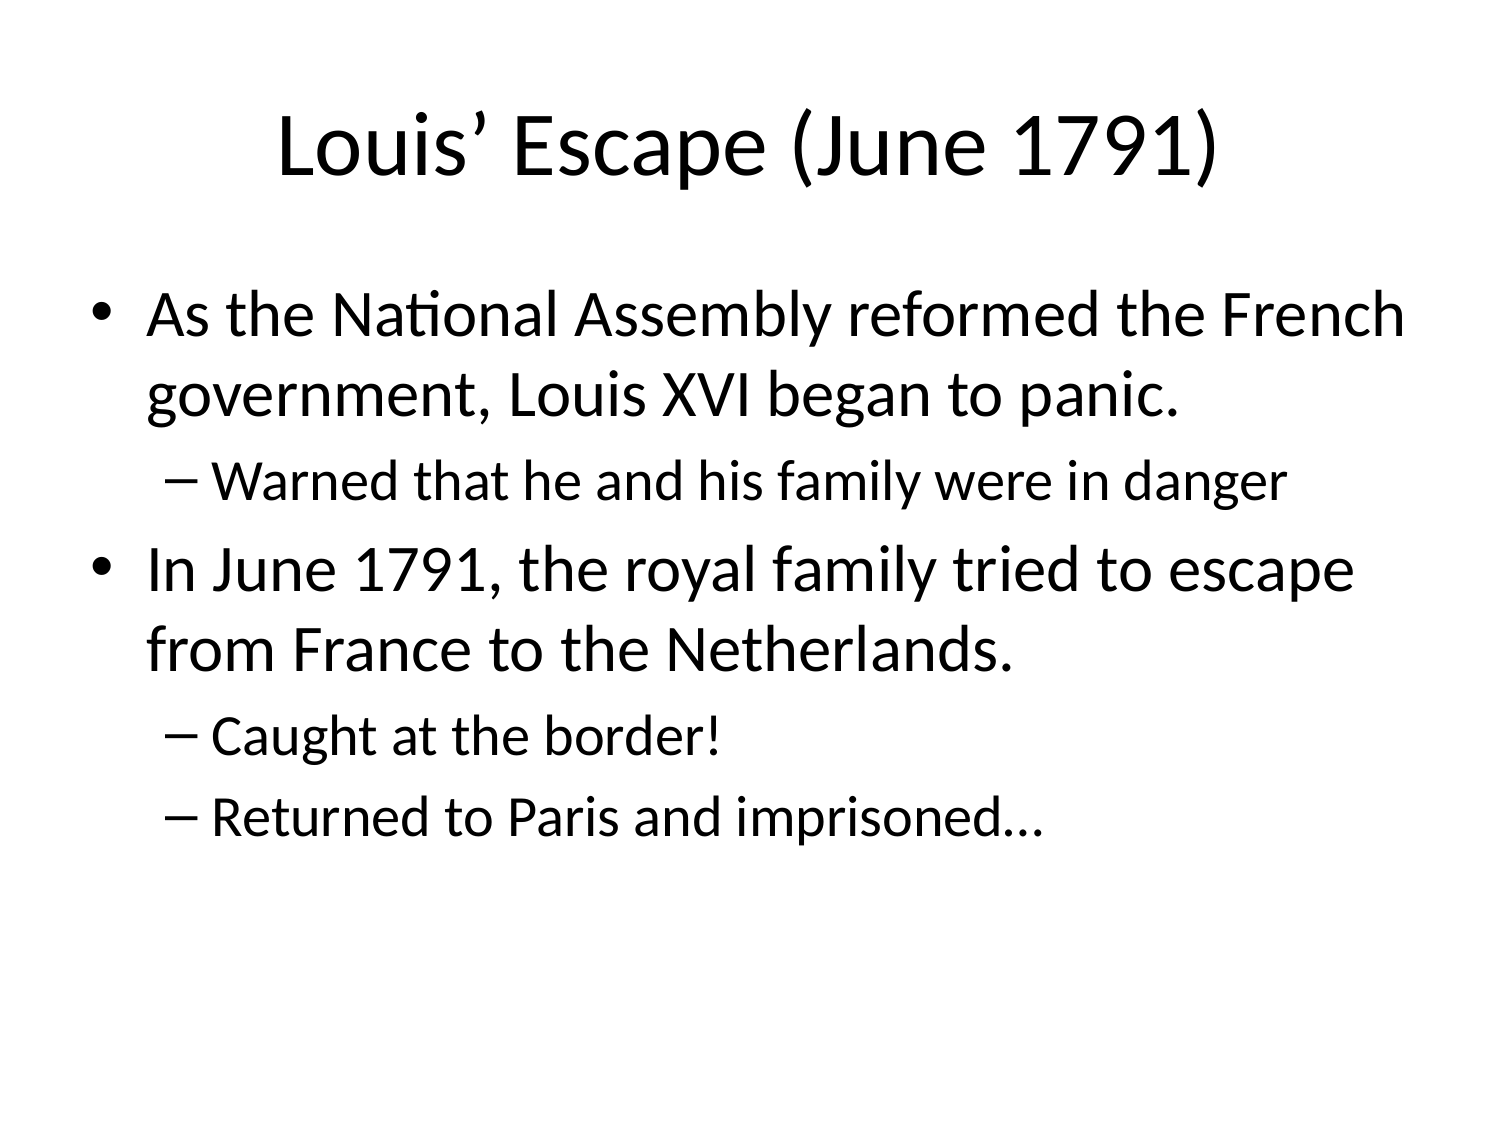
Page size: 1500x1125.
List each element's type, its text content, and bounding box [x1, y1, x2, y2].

list As the National Assembly reformed the French government, Louis XVI began to panic. Warned that he and his family were in danger In June 1791, the royal family tried to escape from France to the Netherlands. Caught at the border! Returned to Paris and imprisoned… [75, 262, 1425, 1005]
title Louis’ Escape (June 1791) [75, 45, 1425, 233]
